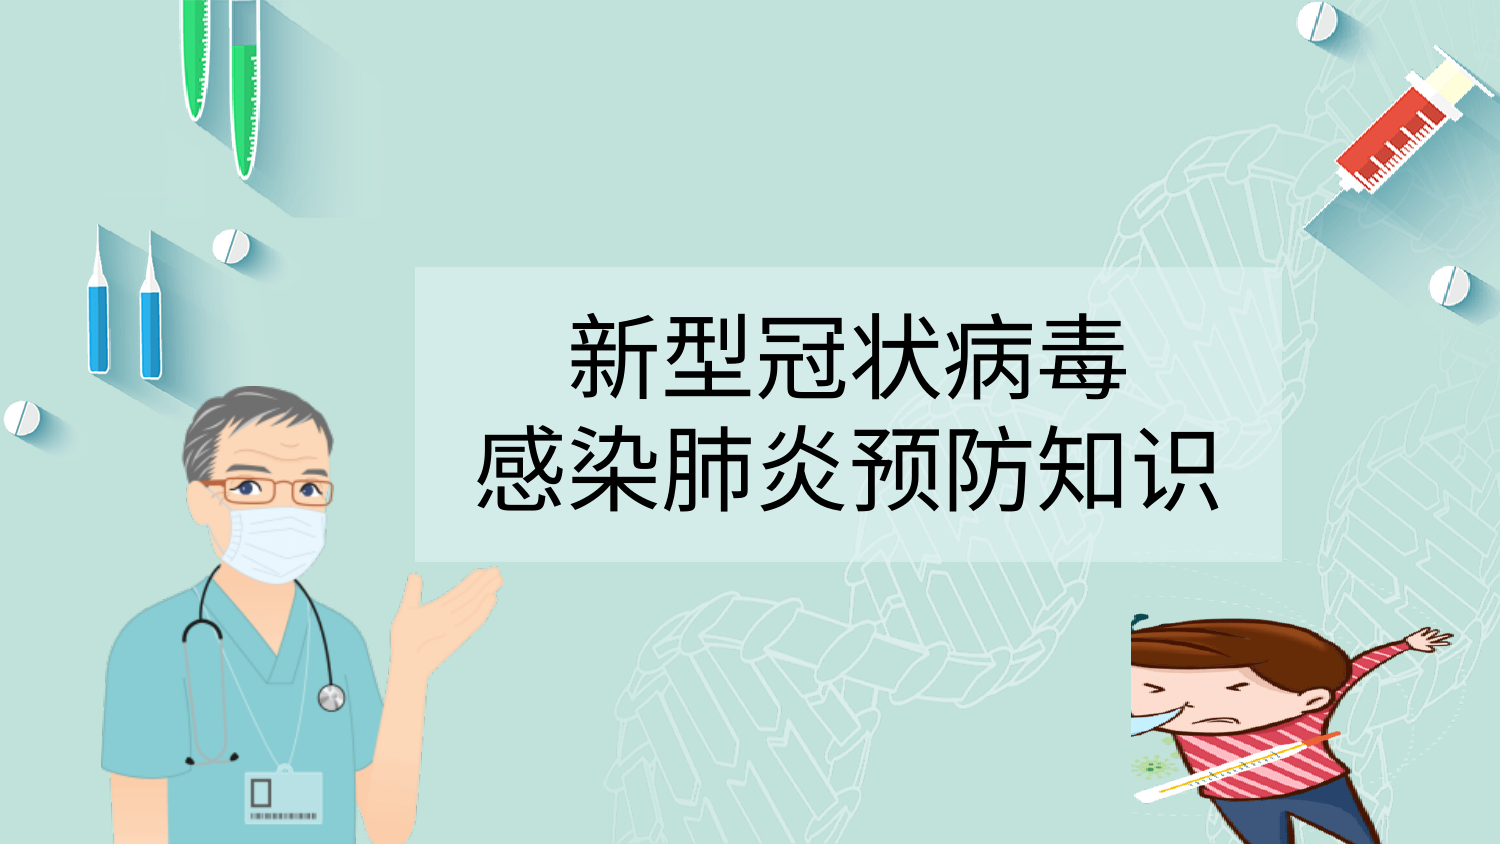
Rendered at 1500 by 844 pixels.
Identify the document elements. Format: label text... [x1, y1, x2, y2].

text_box 新型冠状病毒 感染肺炎预防知识 [401, 293, 410, 384]
picture [3, 0, 1500, 844]
